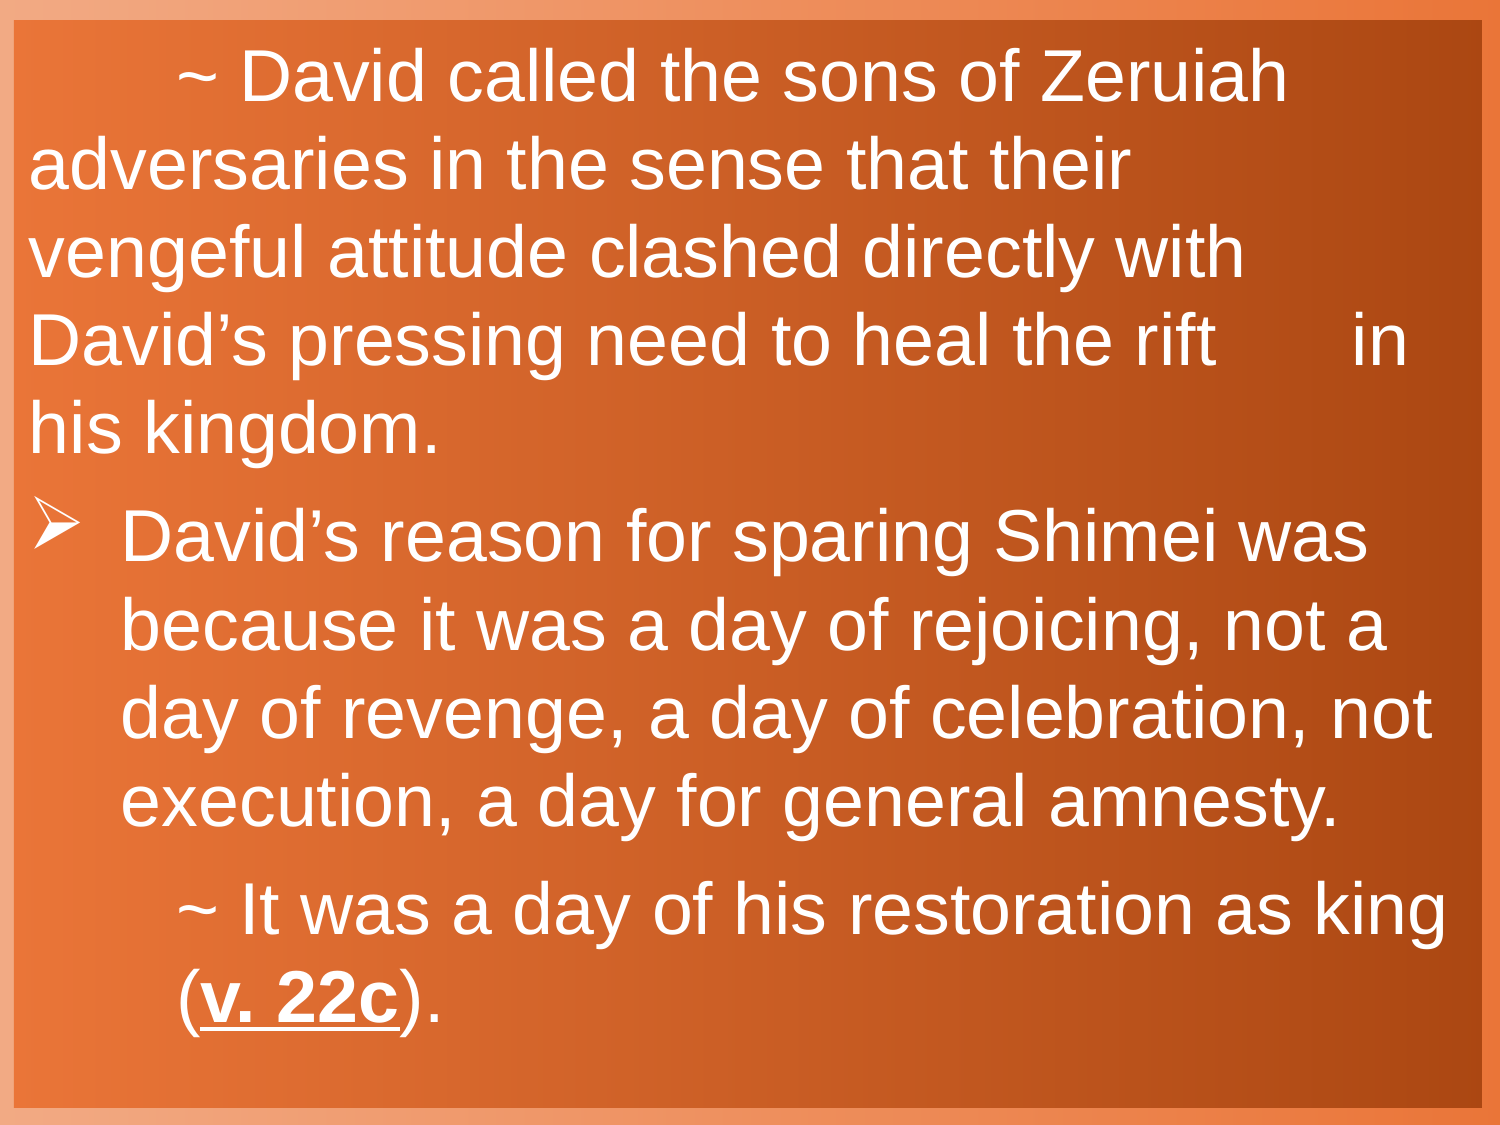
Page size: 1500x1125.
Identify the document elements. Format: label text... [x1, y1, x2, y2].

subtitle ~ David called the sons of Zeruiah adversaries in the sense that their vengeful attitude clashed directly with David’s pressing need to heal the rift in his kingdom. David’s reason for sparing Shimei was because it was a day of rejoicing, not a day of revenge, a day of celebration, not execution, a day for general amnesty. ~ It was a day of his restoration as king (v. 22c). [13, 20, 1482, 1108]
